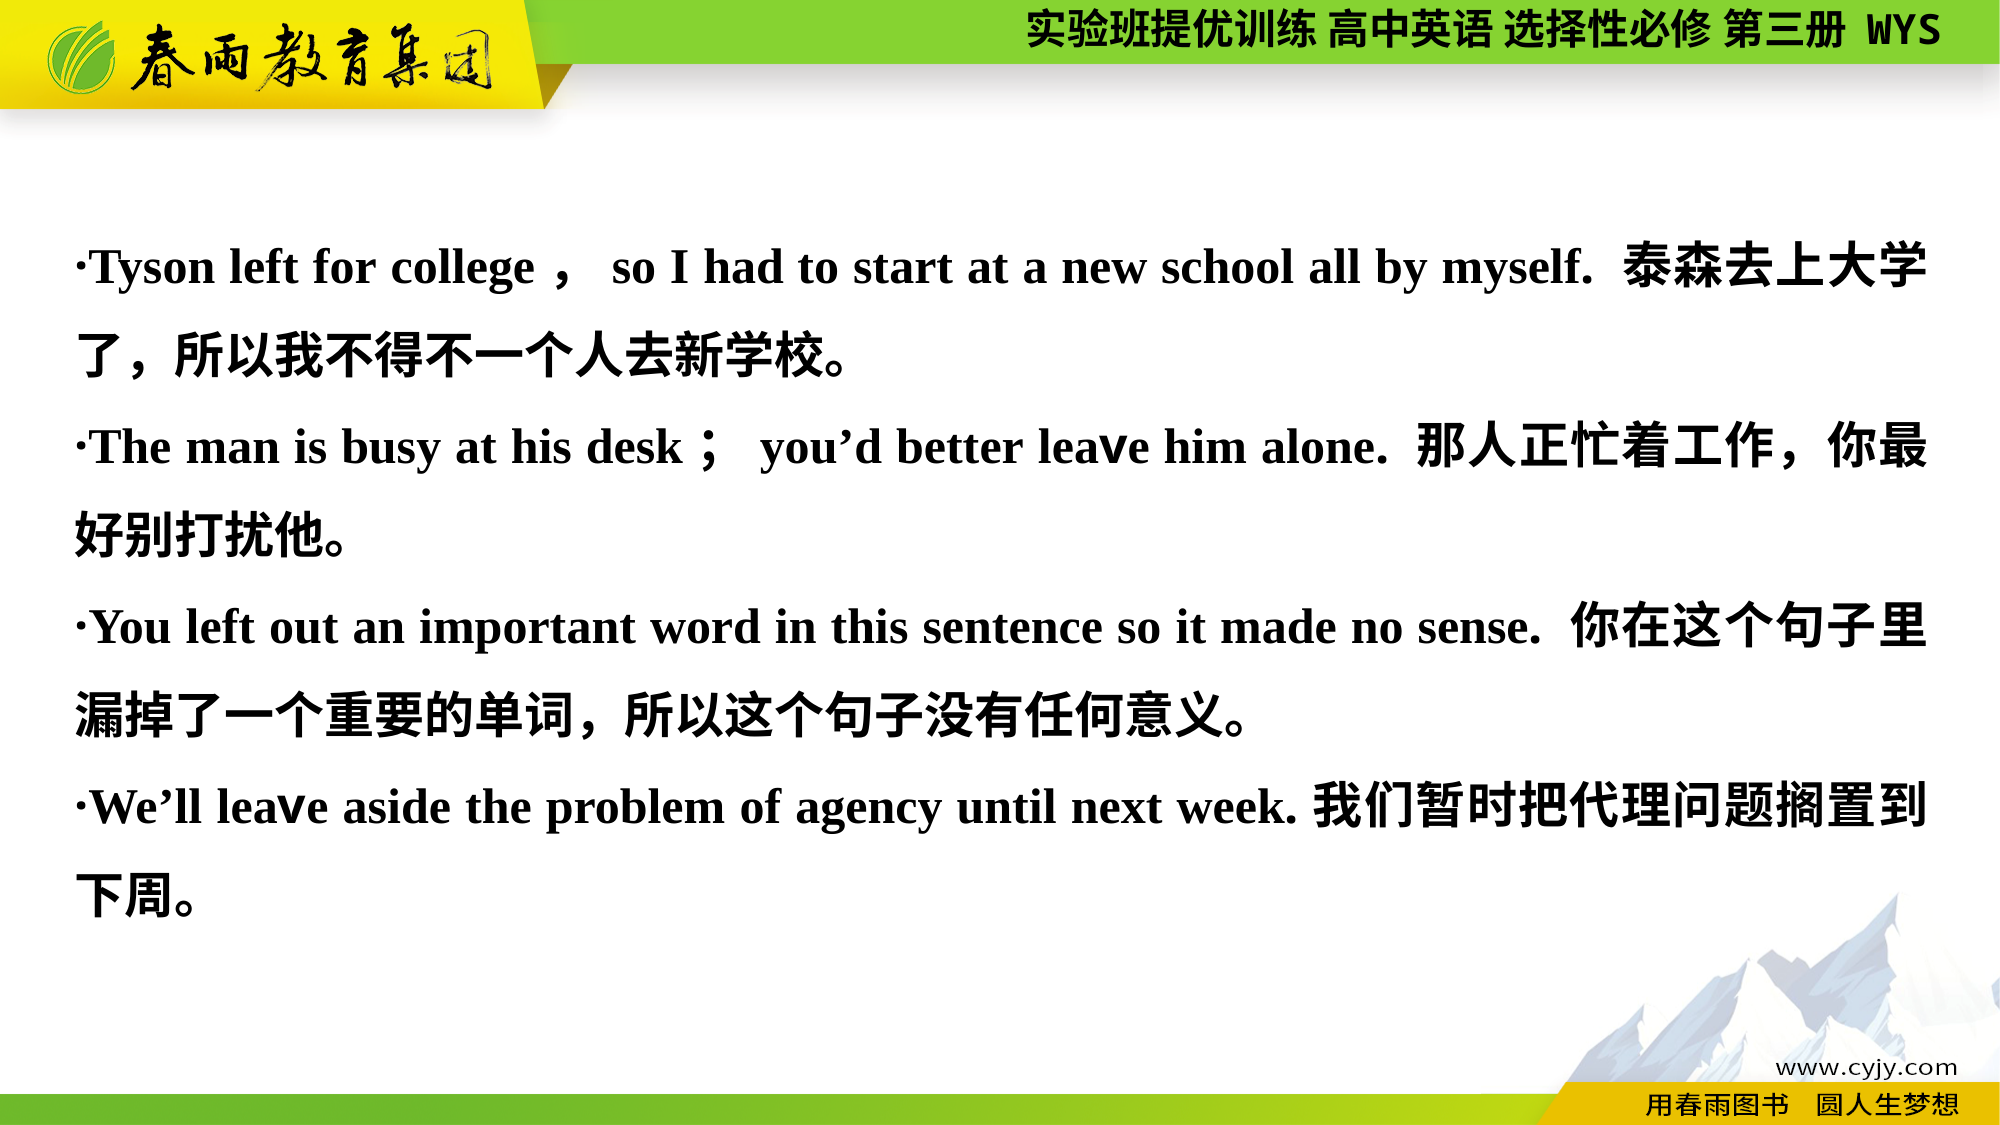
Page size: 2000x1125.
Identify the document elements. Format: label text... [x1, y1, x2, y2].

list ·Tyson left for college，so I had to start at a new school all by myself. 泰森去上大学了，所以我不得不一个人去新学校。 ·The man is busy at his desk；you’d better leave him alone. 那人正忙着工作，你最好别打扰他。 ·You left out an important word in this sentence so it made no sense. 你在这个句子里漏掉了一个重要的单词，所以这个句子没有任何意义。 ·We’ll leave aside the problem of agency until next week.我们暂时把代理问题搁置到下周。 [59, 196, 1944, 939]
picture [0, 0, 2000, 1125]
